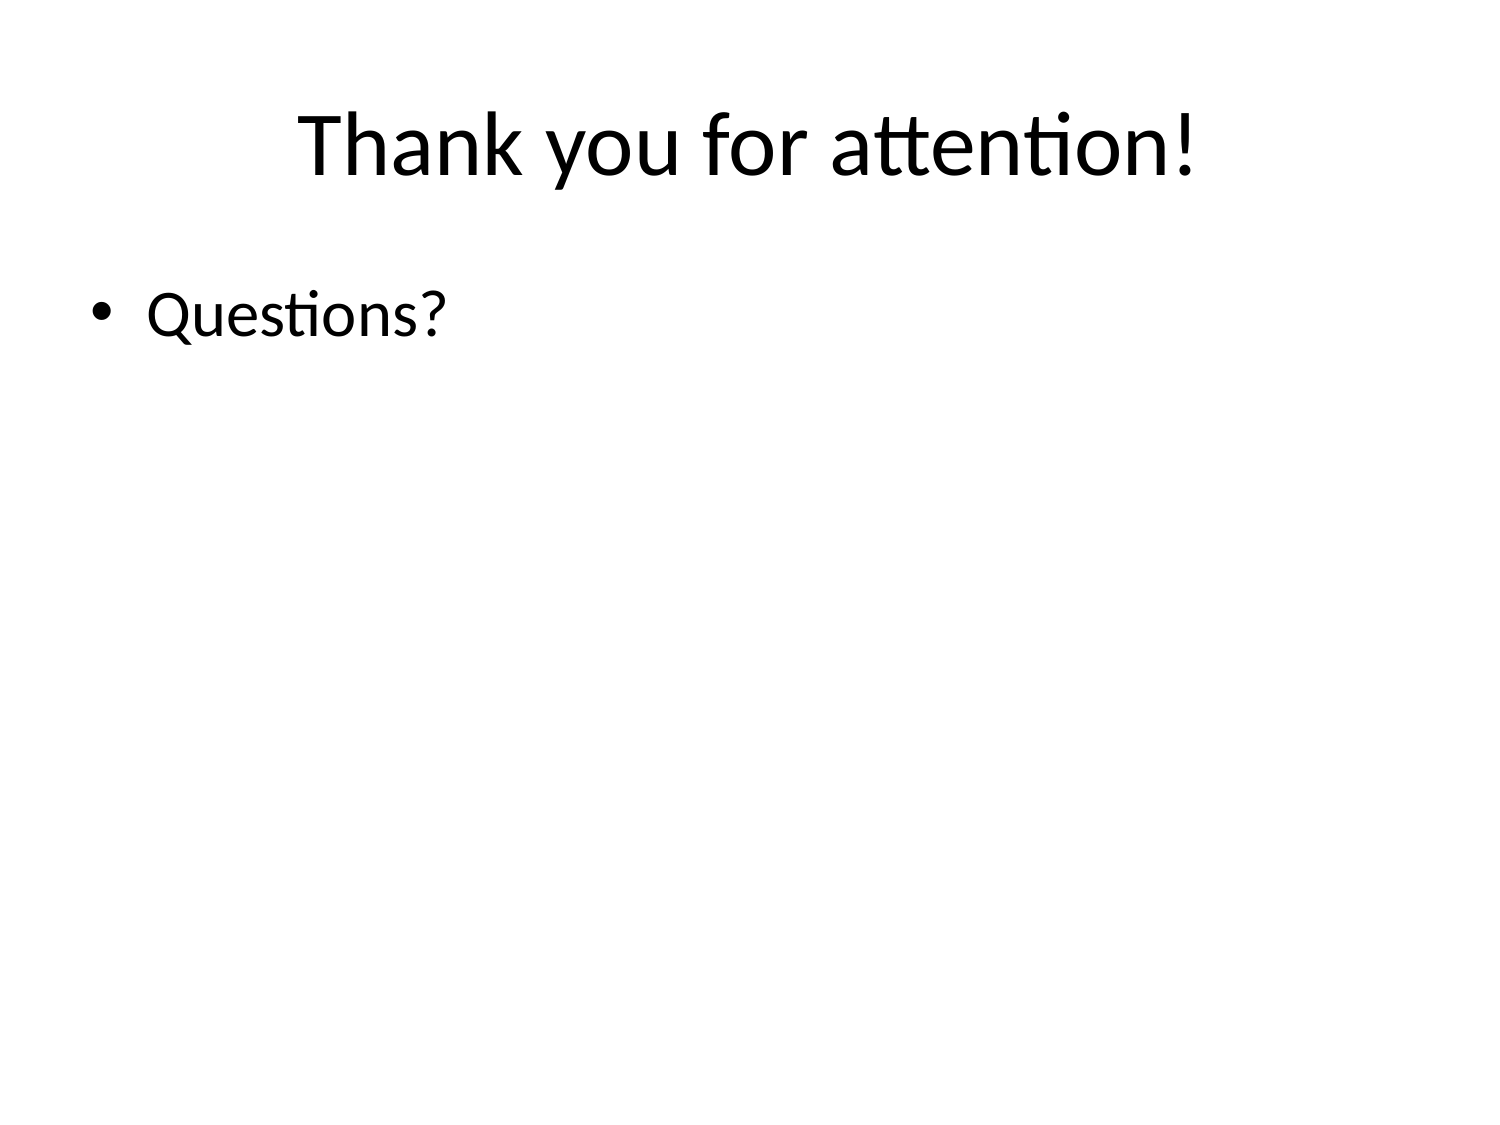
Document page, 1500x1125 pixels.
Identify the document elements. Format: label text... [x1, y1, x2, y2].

list Questions? [75, 262, 1425, 1005]
title Thank you for attention! [75, 45, 1425, 233]
